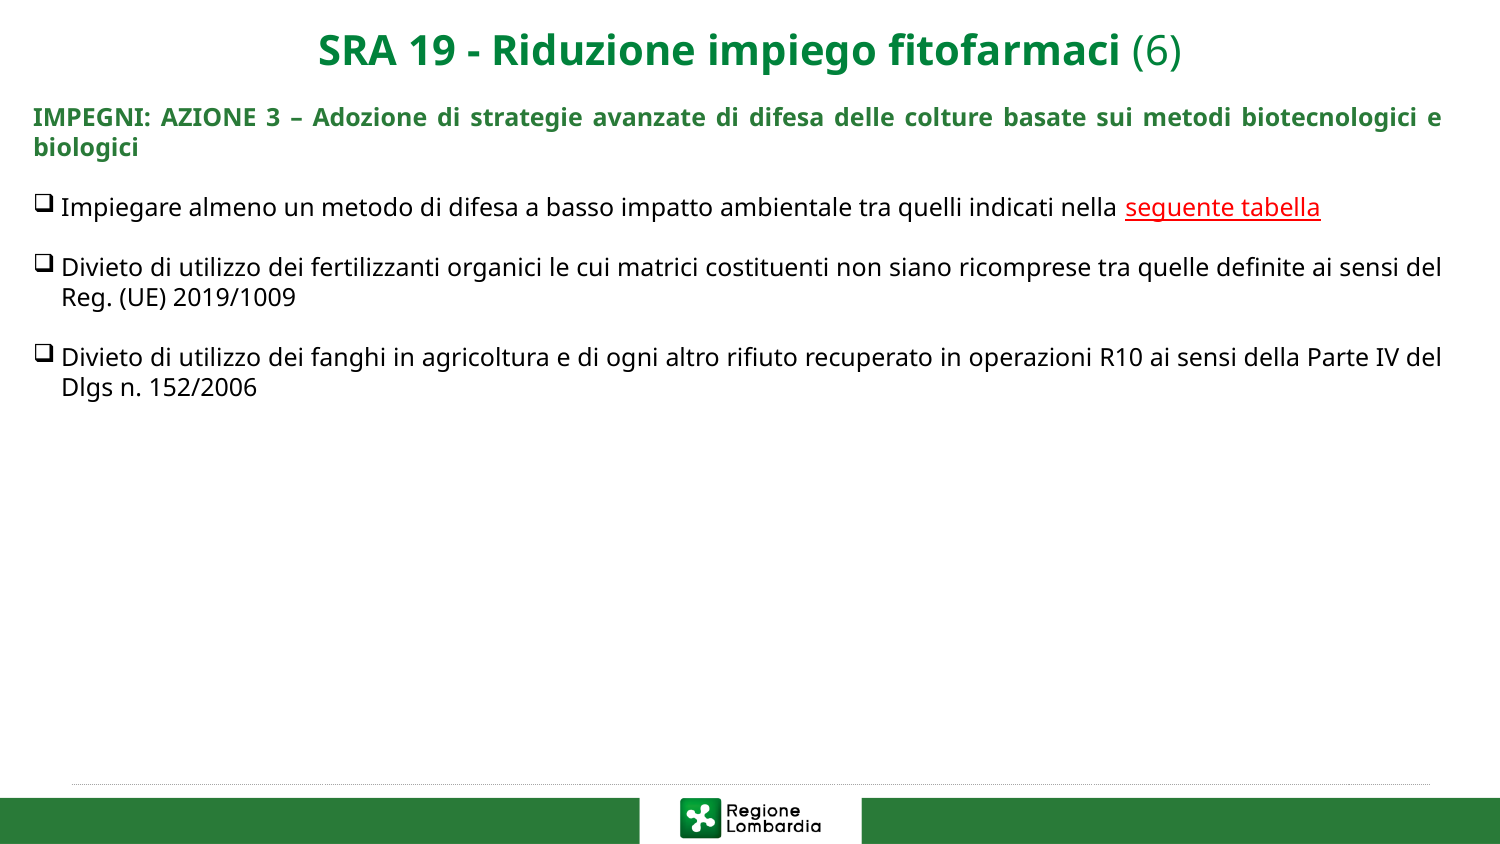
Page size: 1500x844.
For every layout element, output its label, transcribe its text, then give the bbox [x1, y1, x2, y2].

title SRA 19 - Riduzione impiego fitofarmaci (6) [150, 24, 1350, 94]
text_box IMPEGNI: AZIONE 3 – Adozione di strategie avanzate di difesa delle colture basate sui metodi biotecnologici e biologici Impiegare almeno un metodo di difesa a basso impatto ambientale tra quelli indicati nella seguente tabella Divieto di utilizzo dei fertilizzanti organici le cui matrici costituenti non siano ricomprese tra quelle definite ai sensi del Reg. (UE) 2019/1009 Divieto di utilizzo dei fanghi in agricoltura e di ogni altro rifiuto recuperato in operazioni R10 ai sensi della Parte IV del Dlgs n. 152/2006 [18, 94, 1460, 409]
picture [0, 0, 1500, 844]
